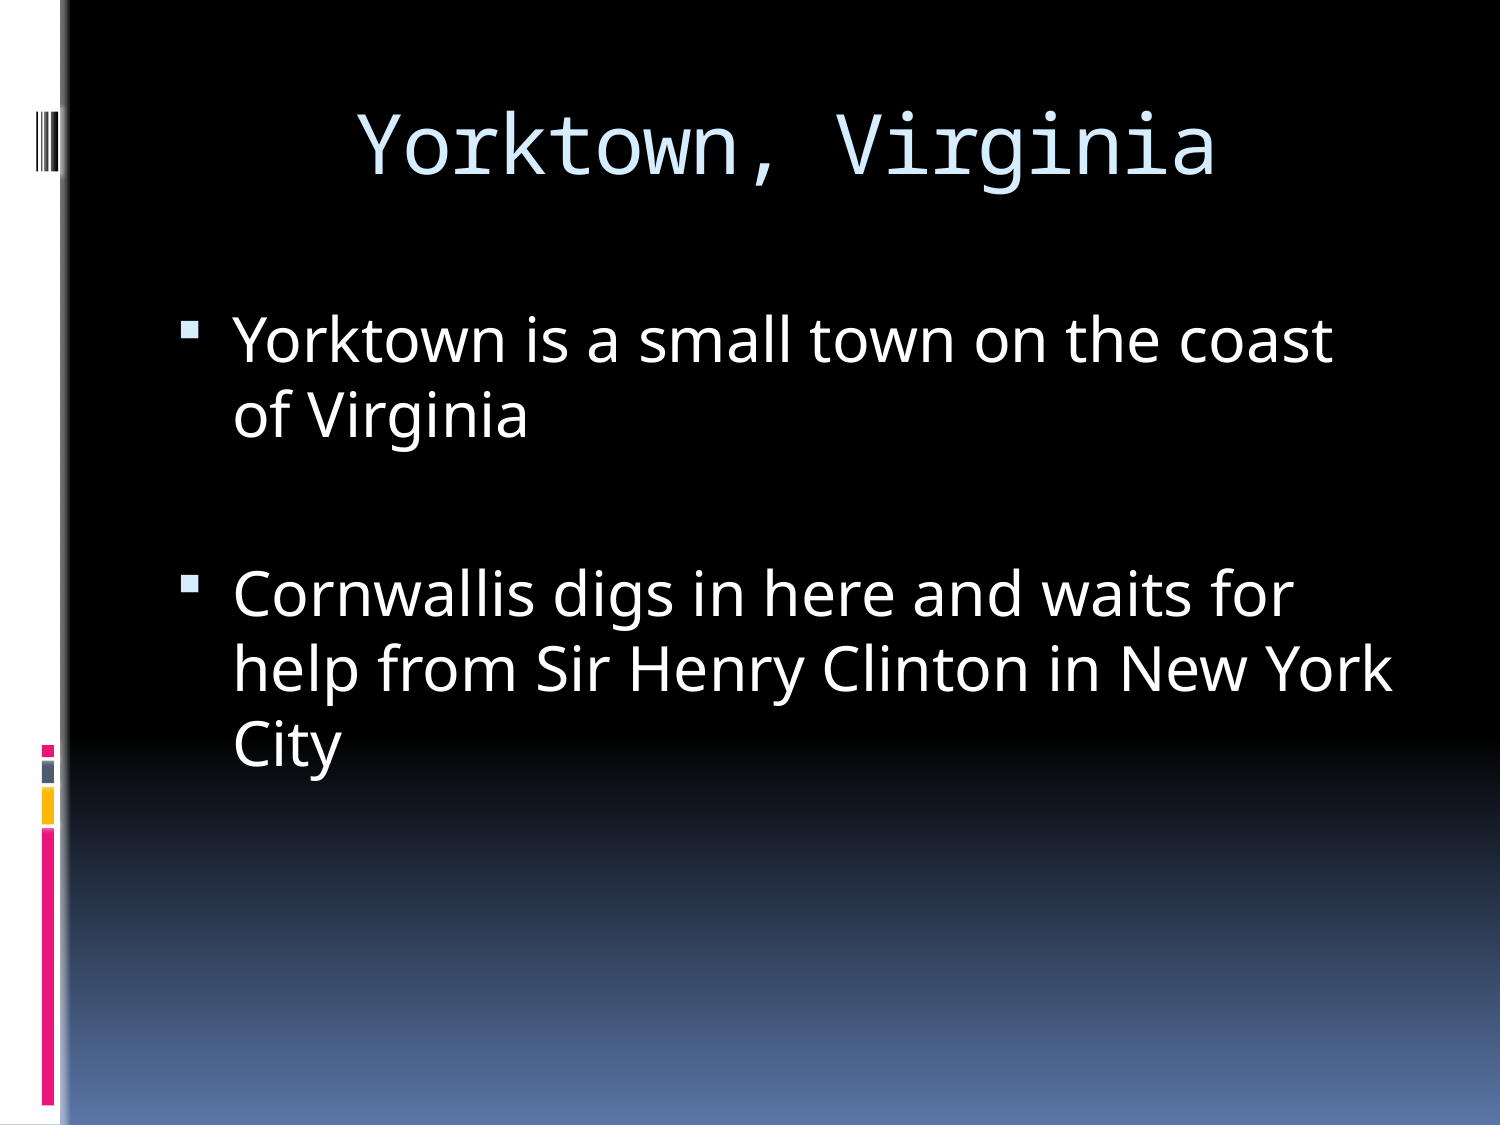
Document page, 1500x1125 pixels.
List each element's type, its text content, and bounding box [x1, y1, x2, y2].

list Yorktown is a small town on the coast of Virginia Cornwallis digs in here and waits for help from Sir Henry Clinton in New York City [150, 292, 1425, 1043]
title Yorktown, Virginia [150, 83, 1425, 234]
